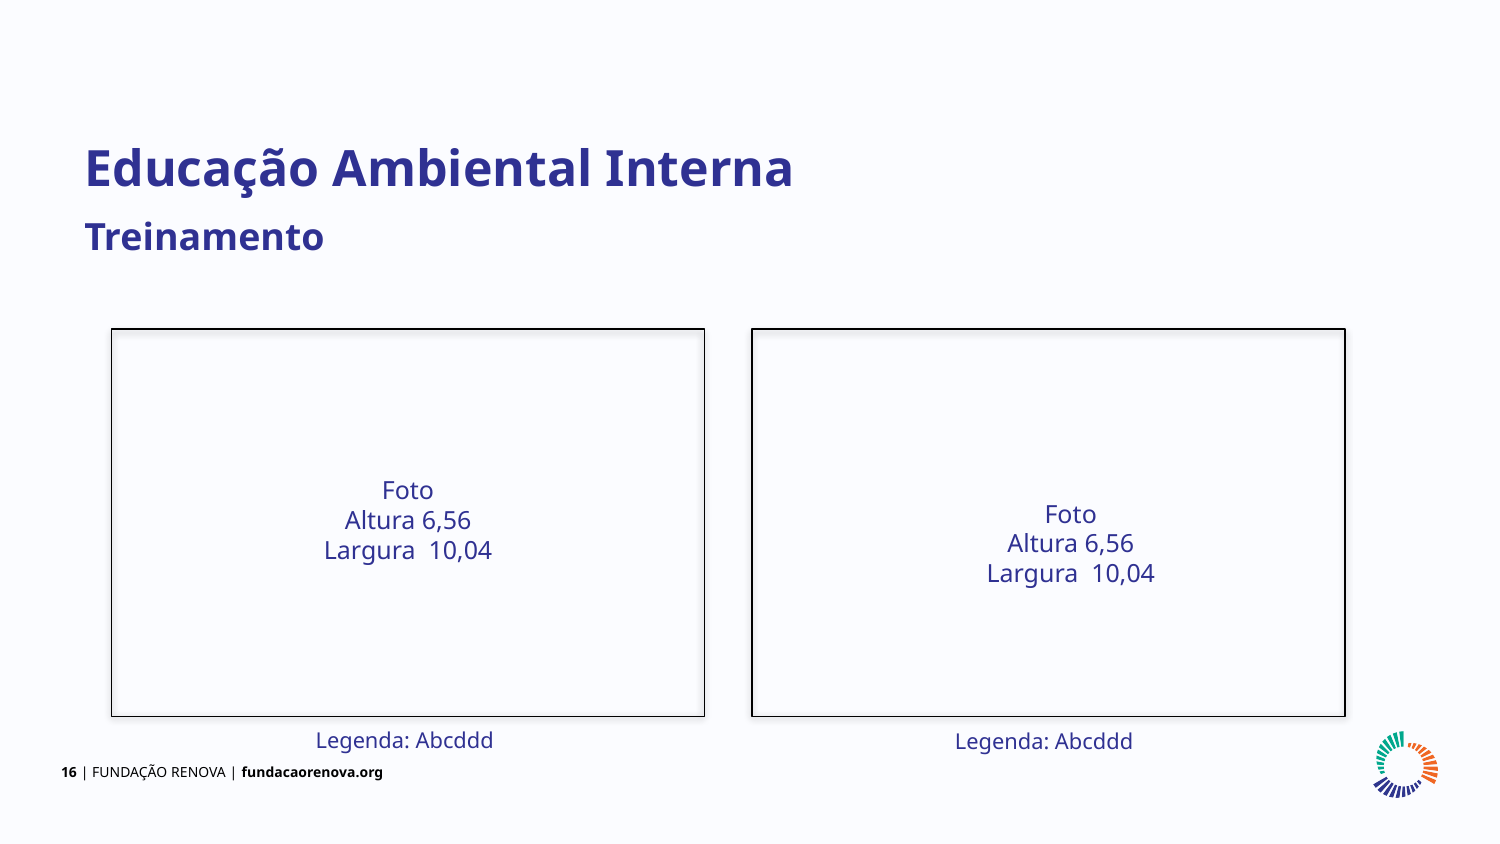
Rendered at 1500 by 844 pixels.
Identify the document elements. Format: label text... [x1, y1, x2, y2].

text_box Legenda: Abcddd [300, 719, 563, 796]
text_box [751, 328, 1346, 717]
text_box [111, 328, 705, 717]
text_box Foto Altura 6,56 Largura 10,04 [872, 490, 1270, 641]
picture [1373, 731, 1438, 798]
list Educação Ambiental Interna Treinamento [64, 114, 1471, 211]
text_box Legenda: Abcddd [940, 719, 1202, 796]
text_box Foto Altura 6,56 Largura 10,04 [209, 467, 607, 617]
